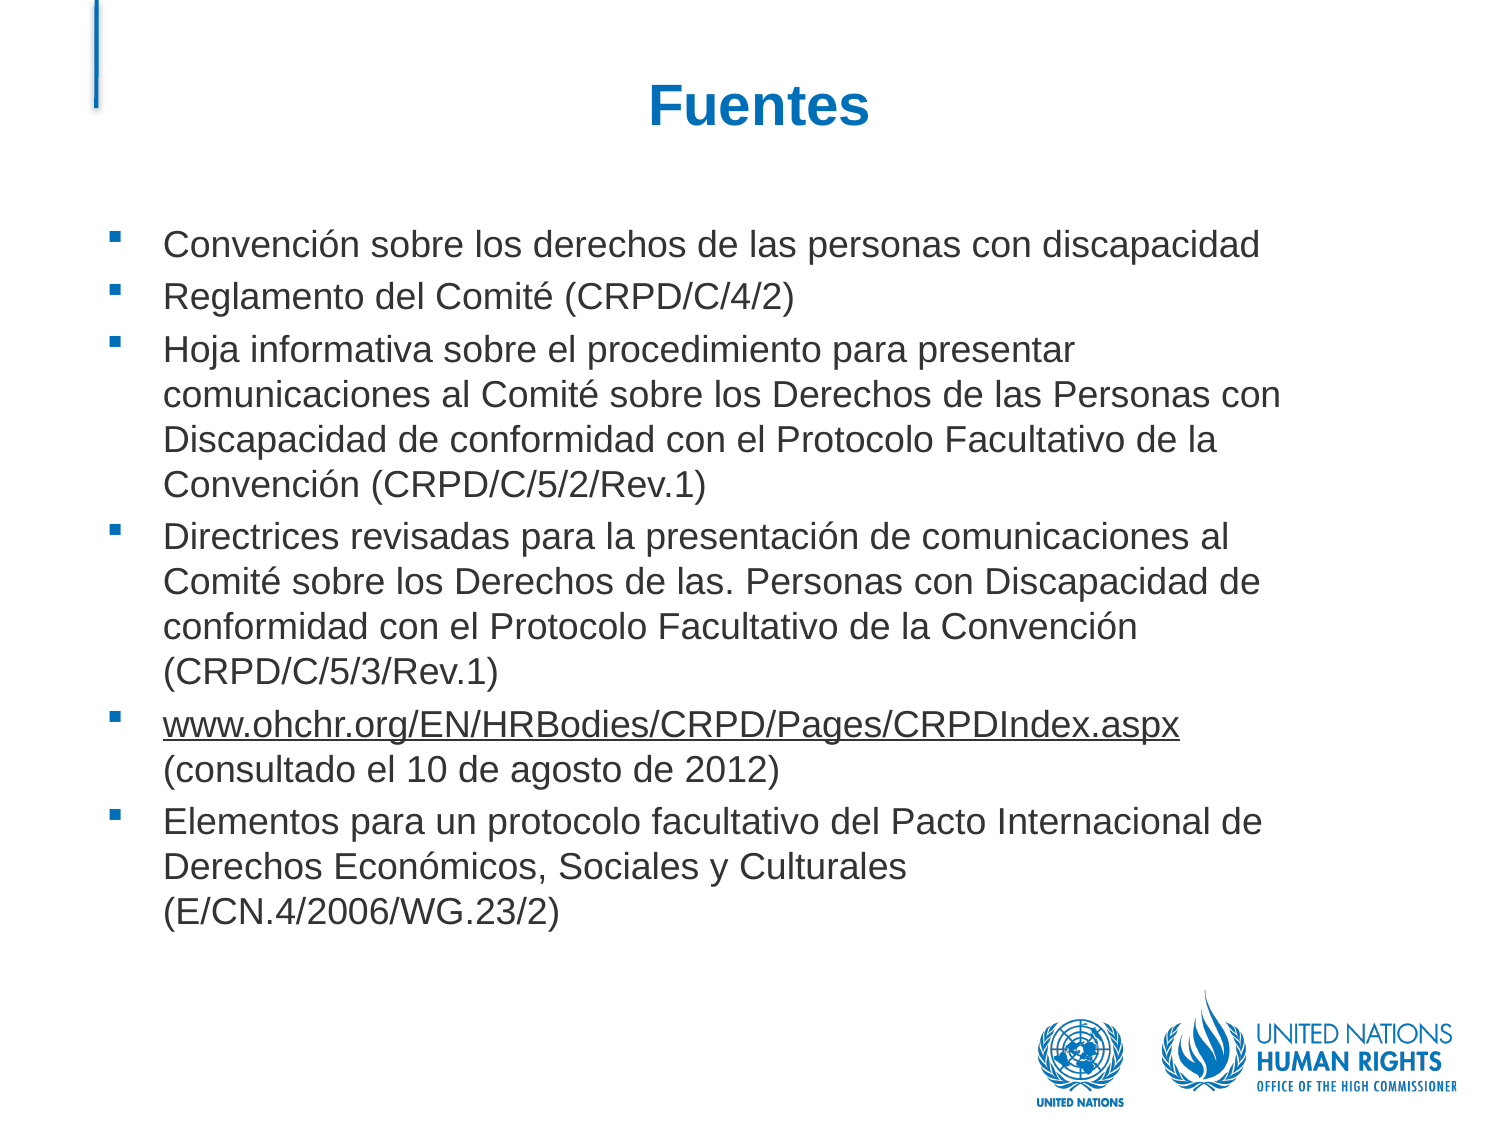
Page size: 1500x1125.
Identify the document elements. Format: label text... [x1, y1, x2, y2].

title Fuentes [57, 59, 1463, 248]
picture [1037, 990, 1457, 1107]
list Convención sobre los derechos de las personas con discapacidad Reglamento del Comité (CRPD/C/4/2) Hoja informativa sobre el procedimiento para presentar comunicaciones al Comité sobre los Derechos de las Personas con Discapacidad de conformidad con el Protocolo Facultativo de la Convención (CRPD/C/5/2/Rev.1) Directrices revisadas para la presentación de comunicaciones al Comité sobre los Derechos de las. Personas con Discapacidad de conformidad con el Protocolo Facultativo de la Convención (CRPD/C/5/3/Rev.1) www.ohchr.org/EN/HRBodies/CRPD/Pages/CRPDIndex.aspx (consultado el 10 de agosto de 2012) Elementos para un protocolo facultativo del Pacto Internacional de Derechos Económicos, Sociales y Culturales (E/CN.4/2006/WG.23/2) [91, 212, 1319, 813]
